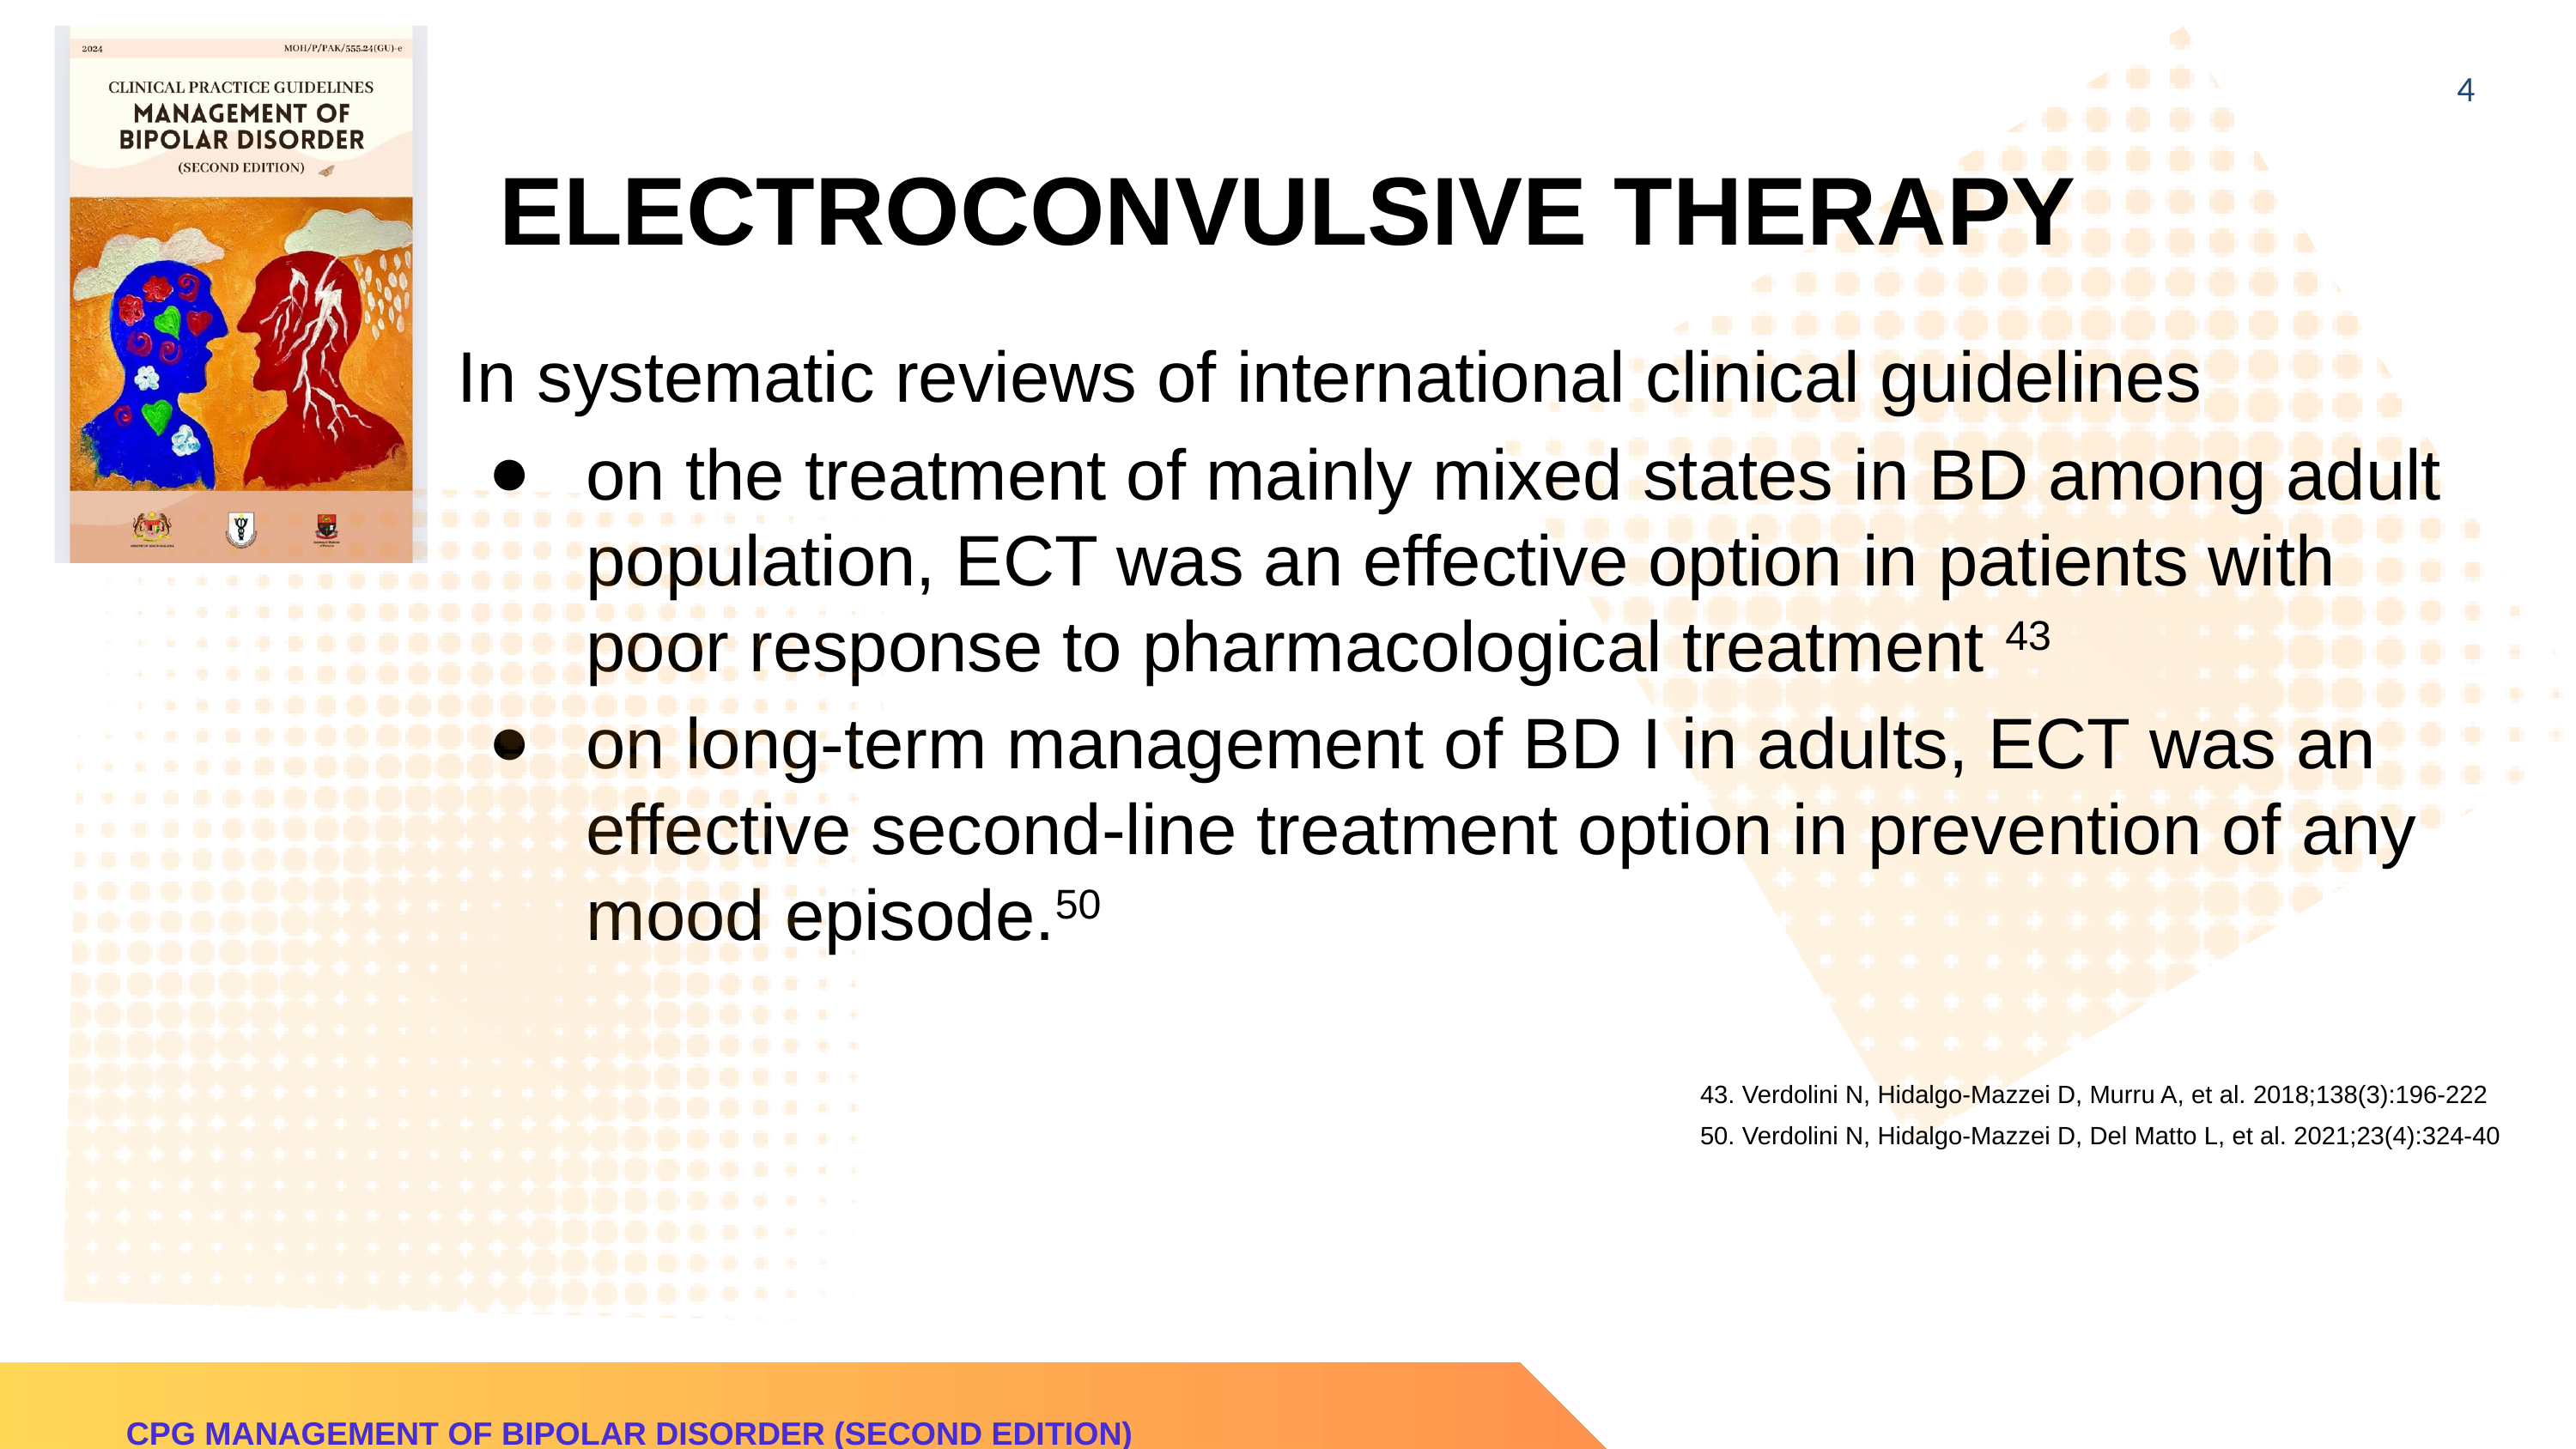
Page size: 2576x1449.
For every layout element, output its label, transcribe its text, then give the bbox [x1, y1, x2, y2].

text_box [62, 480, 889, 1324]
text_box 43. Verdolini N, Hidalgo-Mazzei D, Murru A, et al. 2018;138(3):196-222 50. Verdolini N, Hidalgo-Mazzei D, Del Matto L, et al. 2021;23(4):324-40 [1687, 1071, 2576, 1398]
picture [54, 26, 428, 563]
title ELECTROCONVULSIVE THERAPY [88, 124, 2488, 287]
text_box CPG MANAGEMENT OF BIPOLAR DISORDER (SECOND EDITION) [0, 1410, 1332, 1449]
slide_number 4 [2333, 32, 2488, 143]
list In systematic reviews of international clinical guidelines on the treatment of mainly mixed states in BD among adult population, ECT was an effective option in patients with poor response to pharmacological treatment 43 on long-term management of BD I in adults, ECT was an effective second-line treatment option in prevention of any mood episode.50 [444, 324, 2488, 1072]
